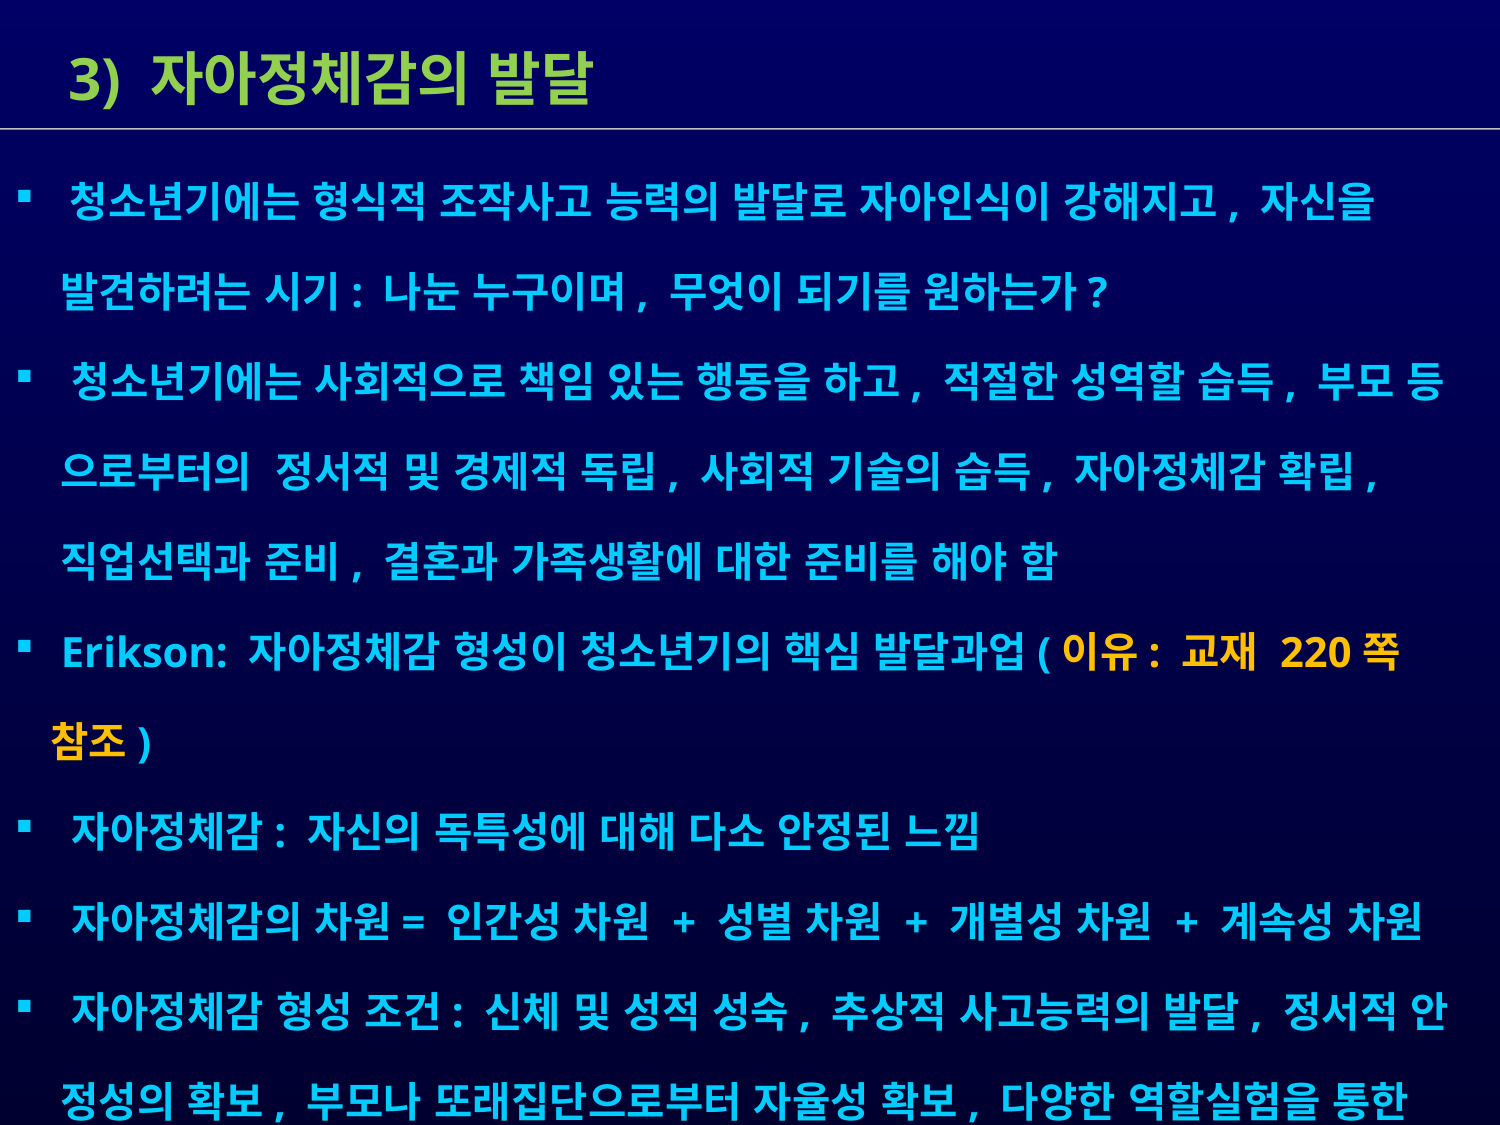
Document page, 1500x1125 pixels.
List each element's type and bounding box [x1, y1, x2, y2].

text_box [0, 34, 1500, 1125]
